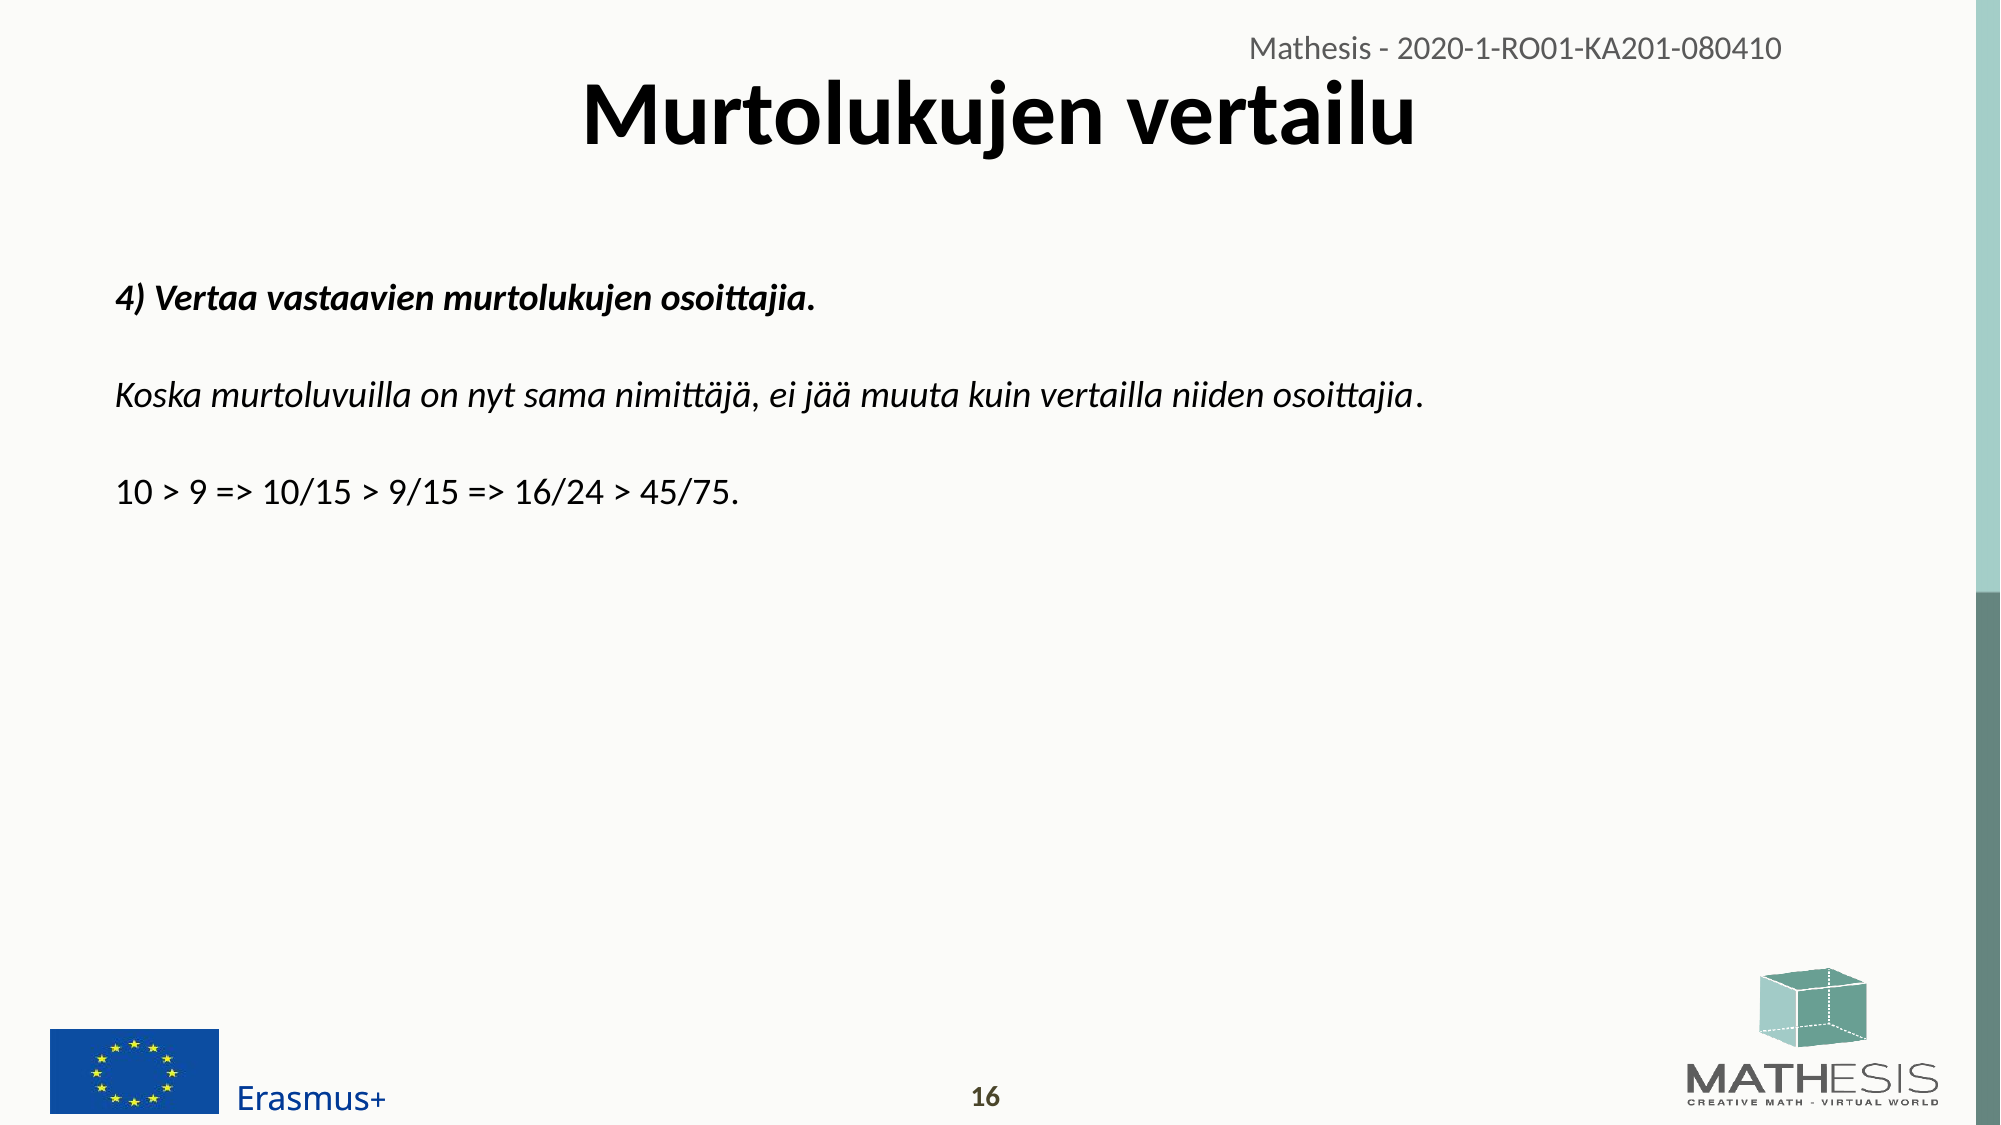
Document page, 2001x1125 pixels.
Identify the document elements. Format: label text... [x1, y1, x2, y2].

list 4) Vertaa vastaavien murtolukujen osoittajia. Koska murtoluvuilla on nyt sama nimittäjä, ei jää muuta kuin vertailla niiden osoittajia. 10 > 9 => 10/15 > 9/15 => 16/24 > 45/75. [99, 262, 1900, 1005]
title Murtolukujen vertailu [99, 45, 1900, 233]
picture [50, 1029, 219, 1114]
